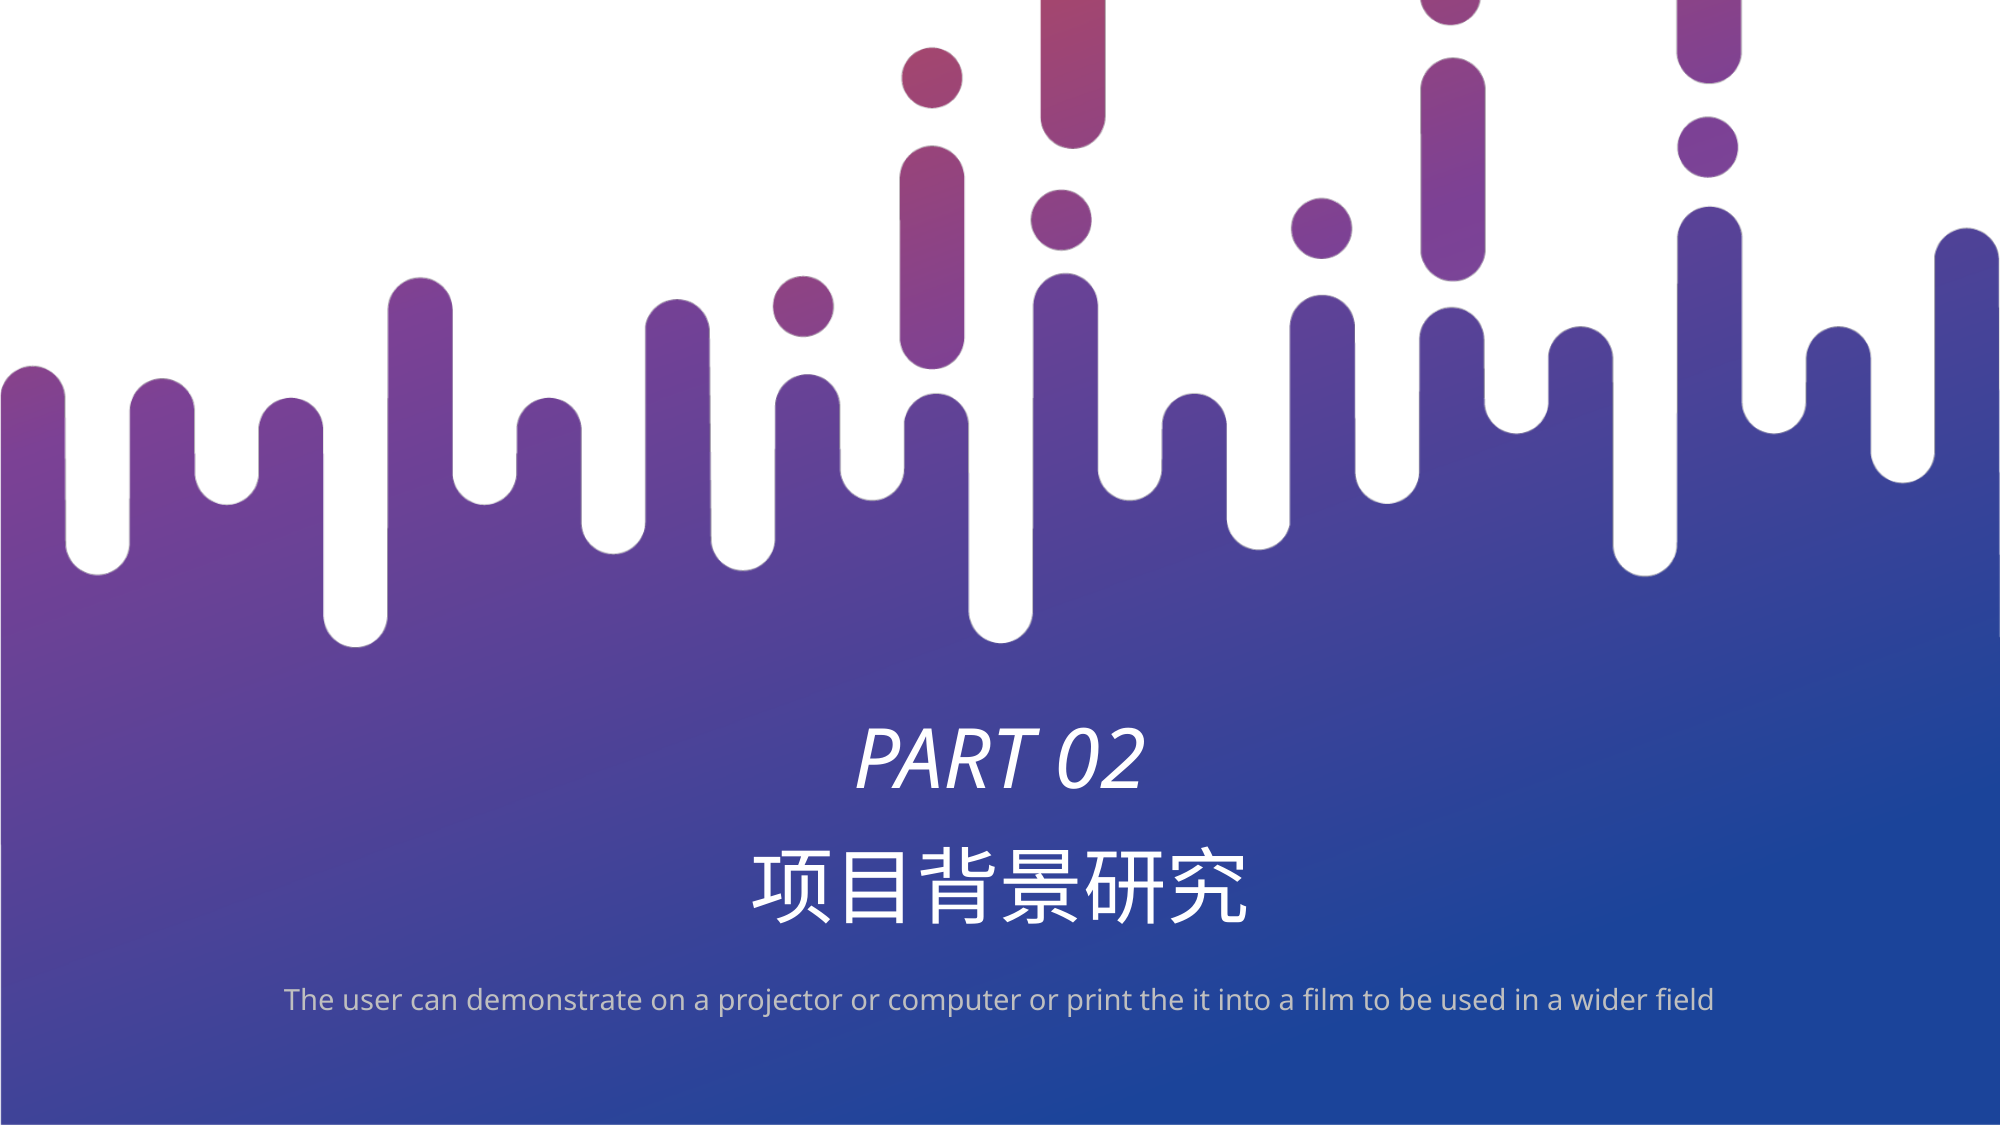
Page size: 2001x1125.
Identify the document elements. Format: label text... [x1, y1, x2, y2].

picture [3, 0, 1998, 1125]
text_box The user can demonstrate on a projector or computer or print the it into a film to be used in a wider field [178, 966, 435, 1024]
text_box The user can demonstrate on a projector or computer or print the it into a film to be used in a wider field [1565, 966, 1822, 1024]
